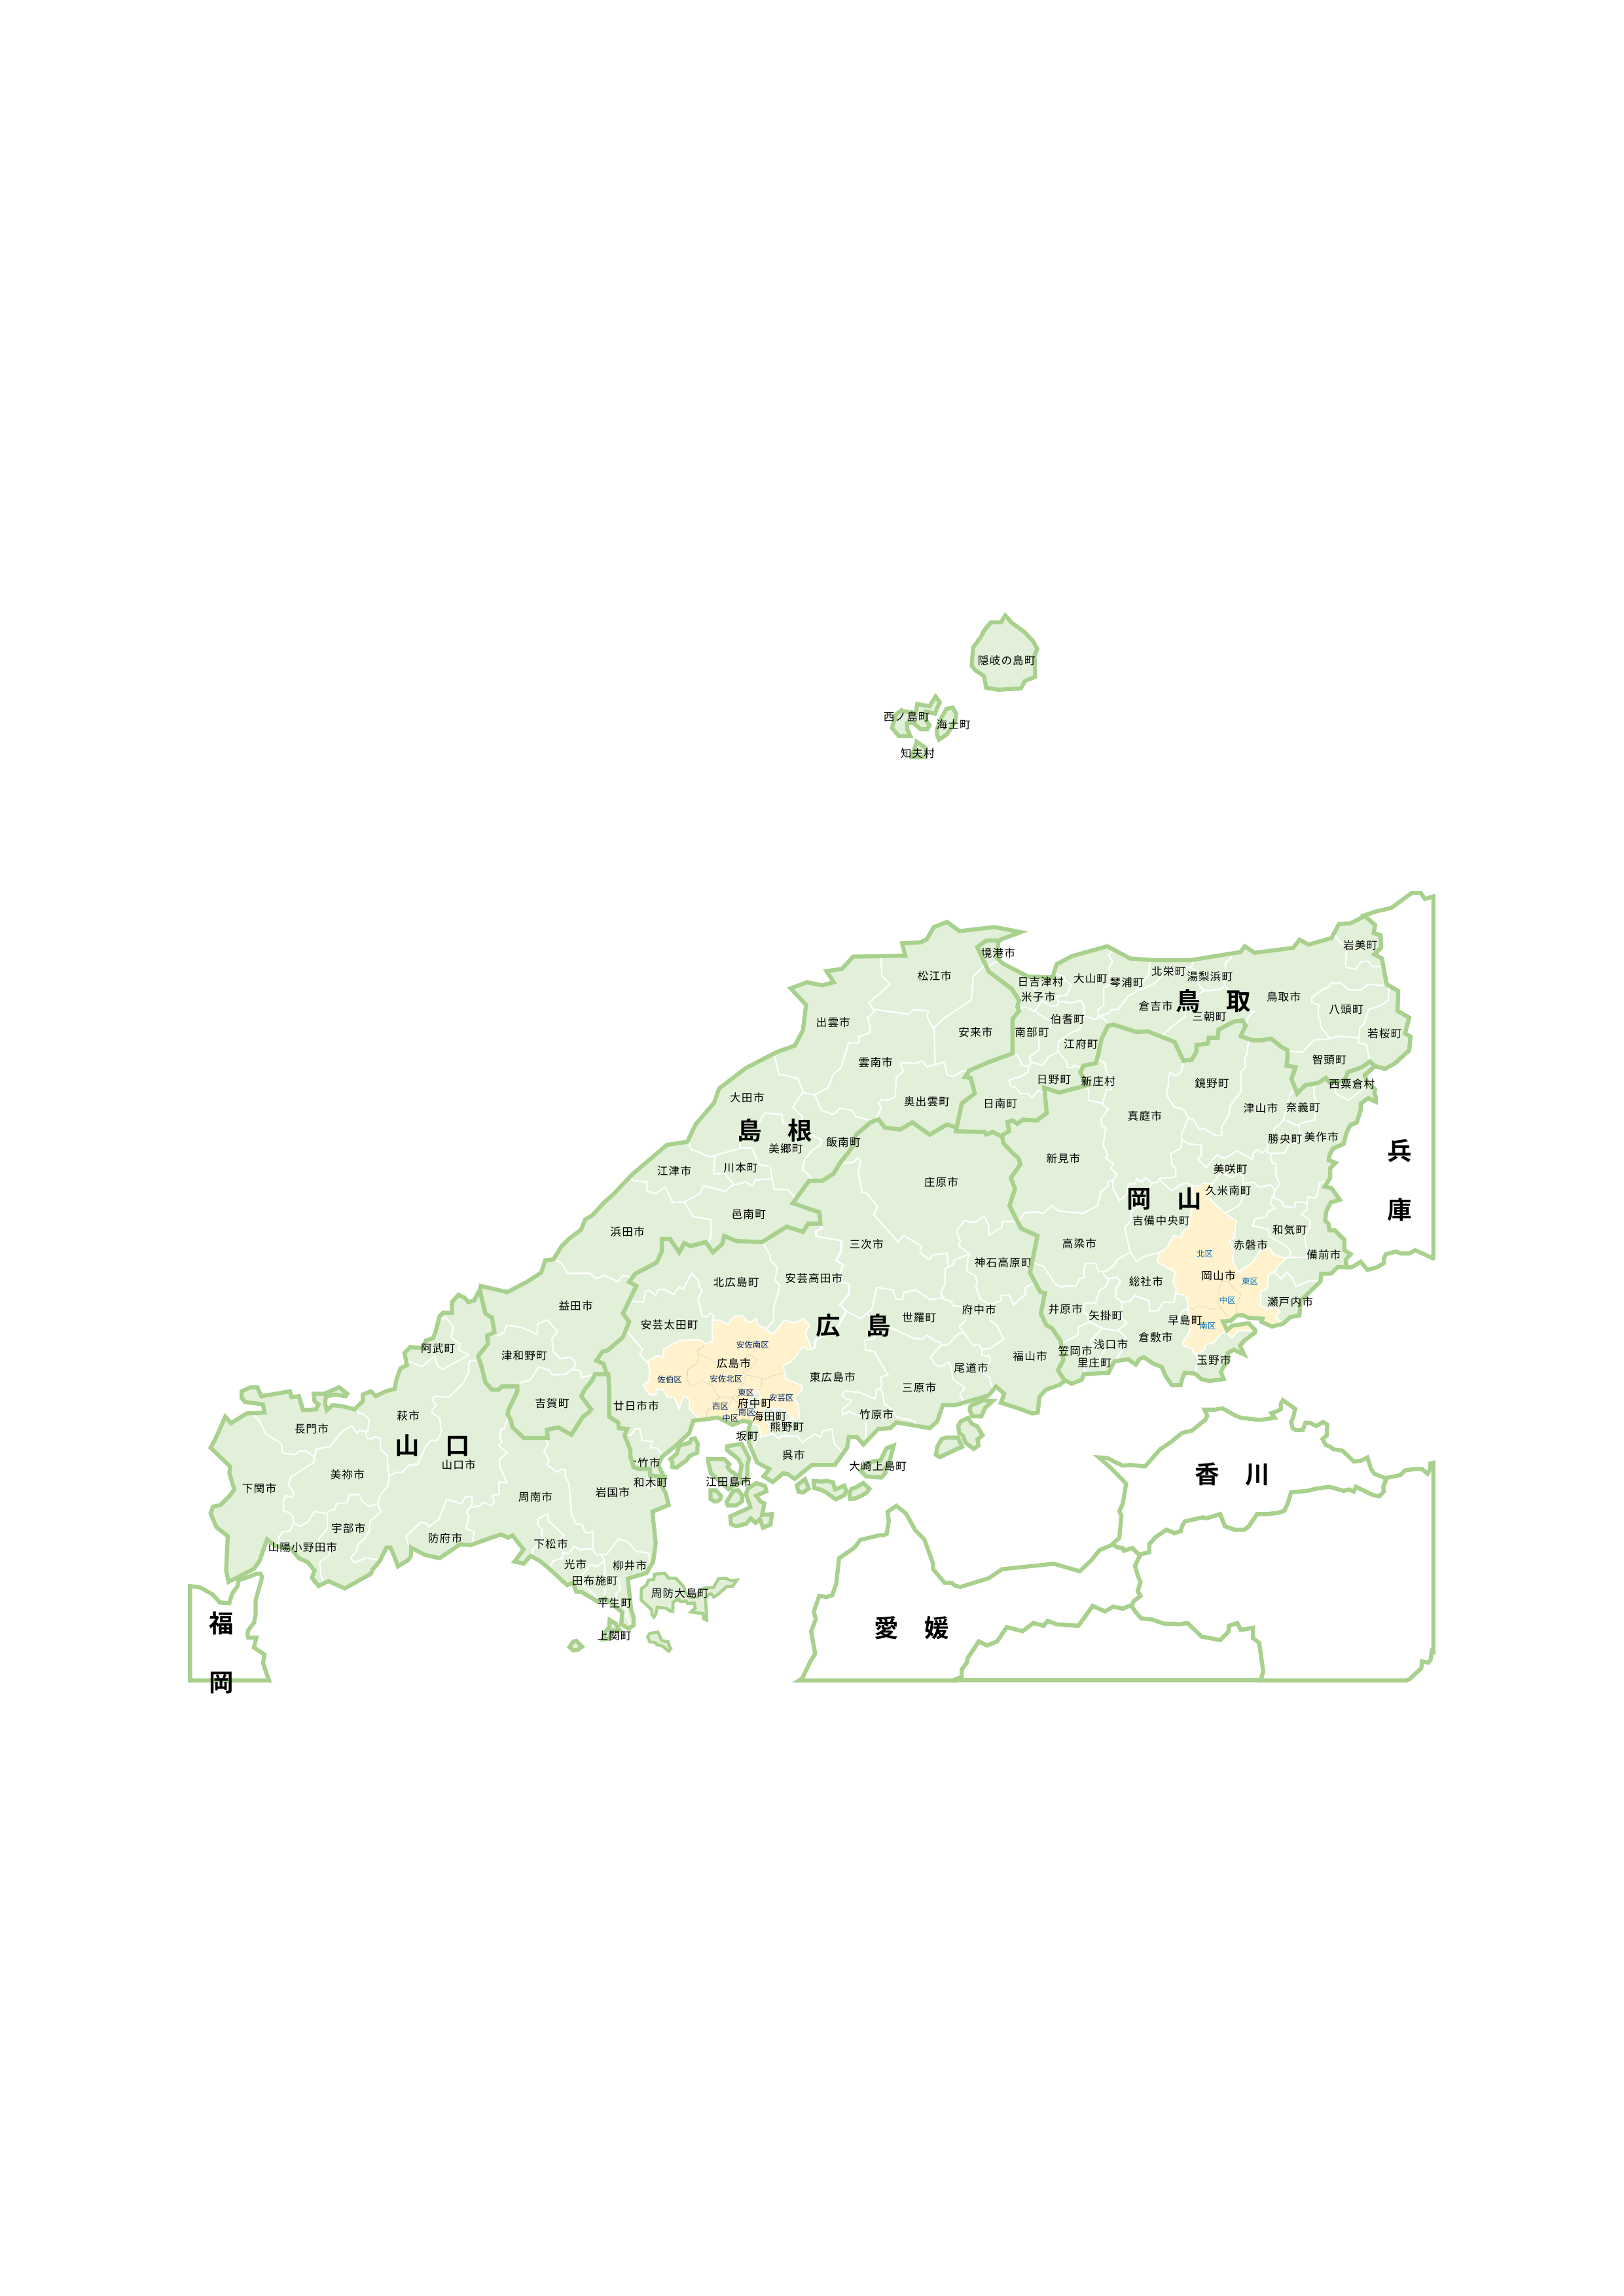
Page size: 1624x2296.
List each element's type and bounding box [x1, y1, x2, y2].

text_box [190, 615, 1434, 1681]
